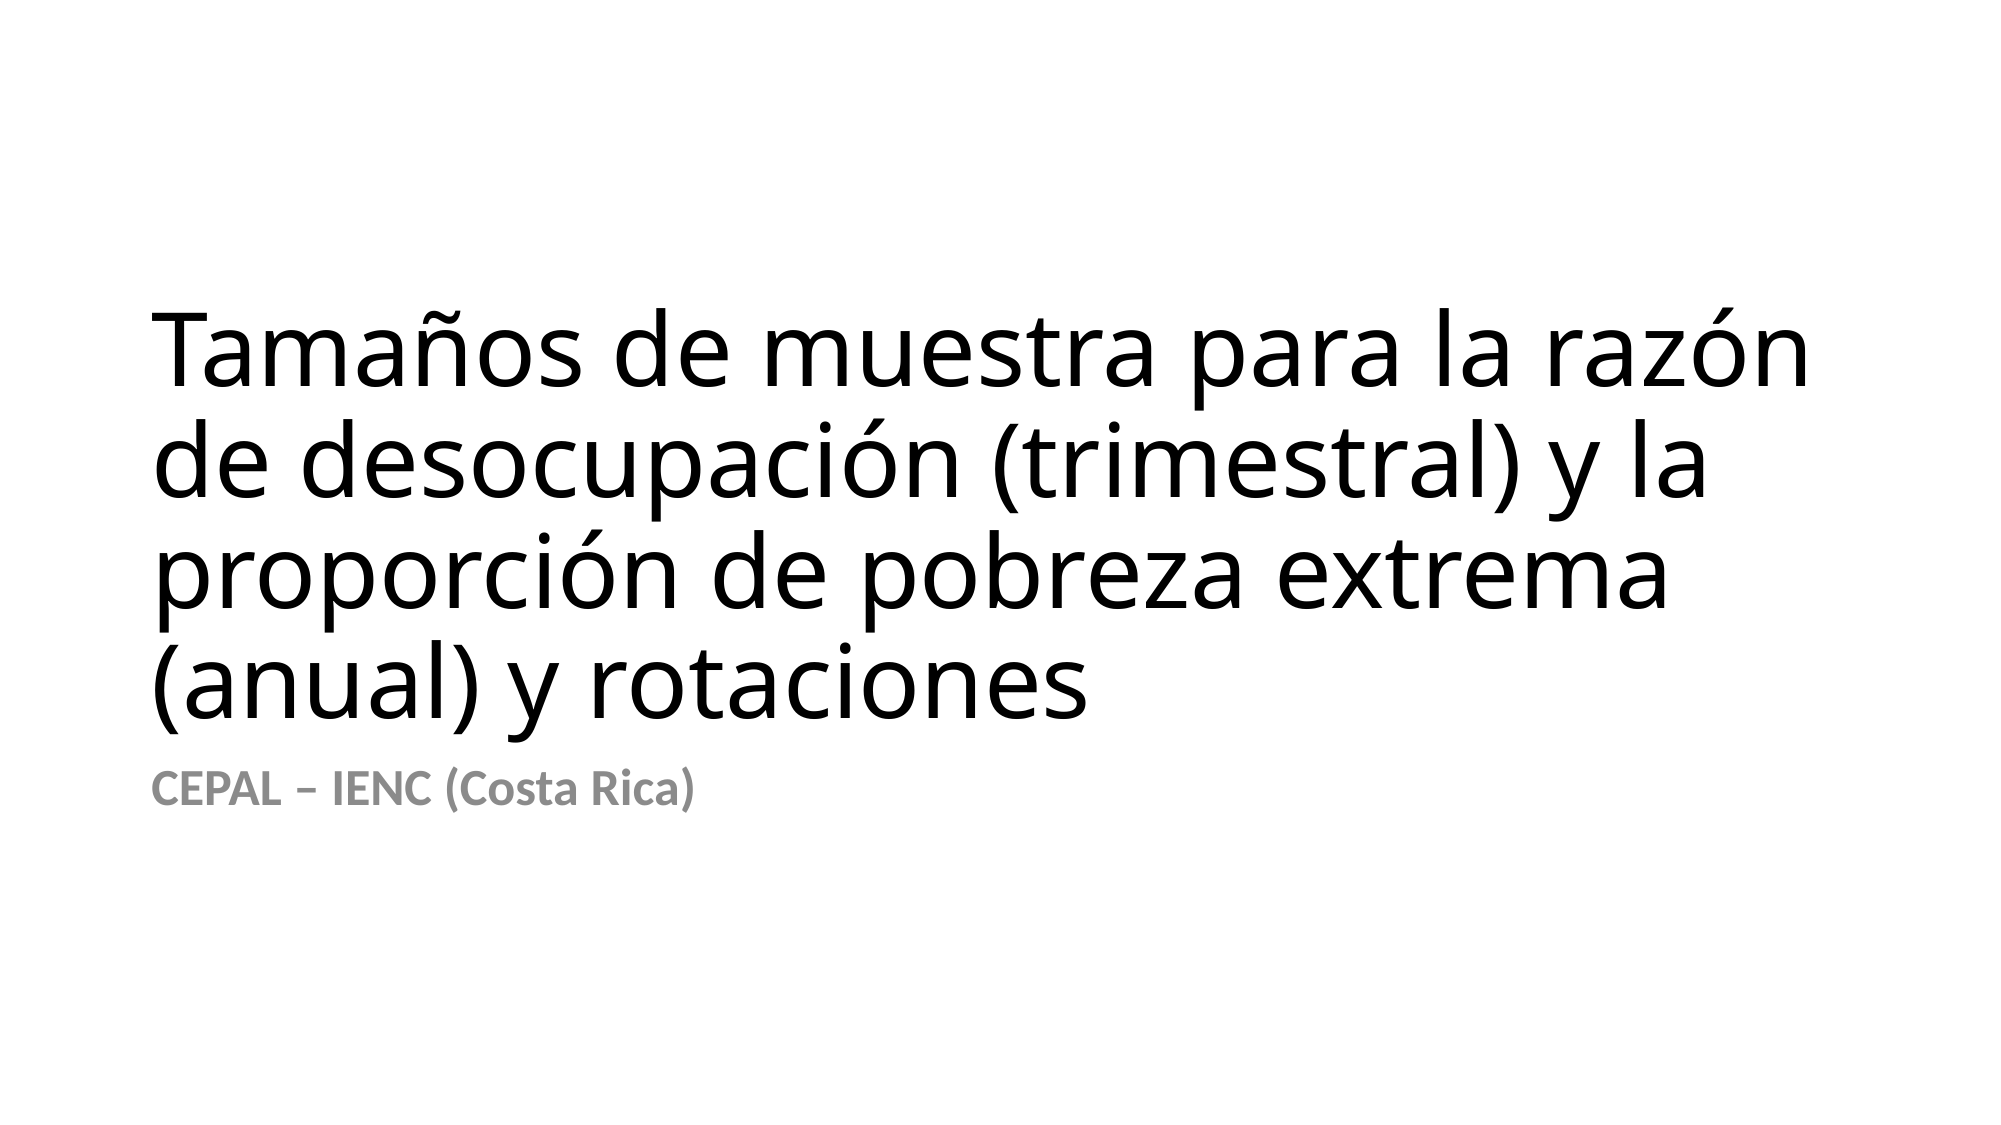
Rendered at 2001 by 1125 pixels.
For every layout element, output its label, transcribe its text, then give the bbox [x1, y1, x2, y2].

title Tamaños de muestra para la razón de desocupación (trimestral) y la proporción de pobreza extrema (anual) y rotaciones [136, 280, 1862, 749]
list CEPAL – IENC (Costa Rica) [136, 752, 1862, 999]
